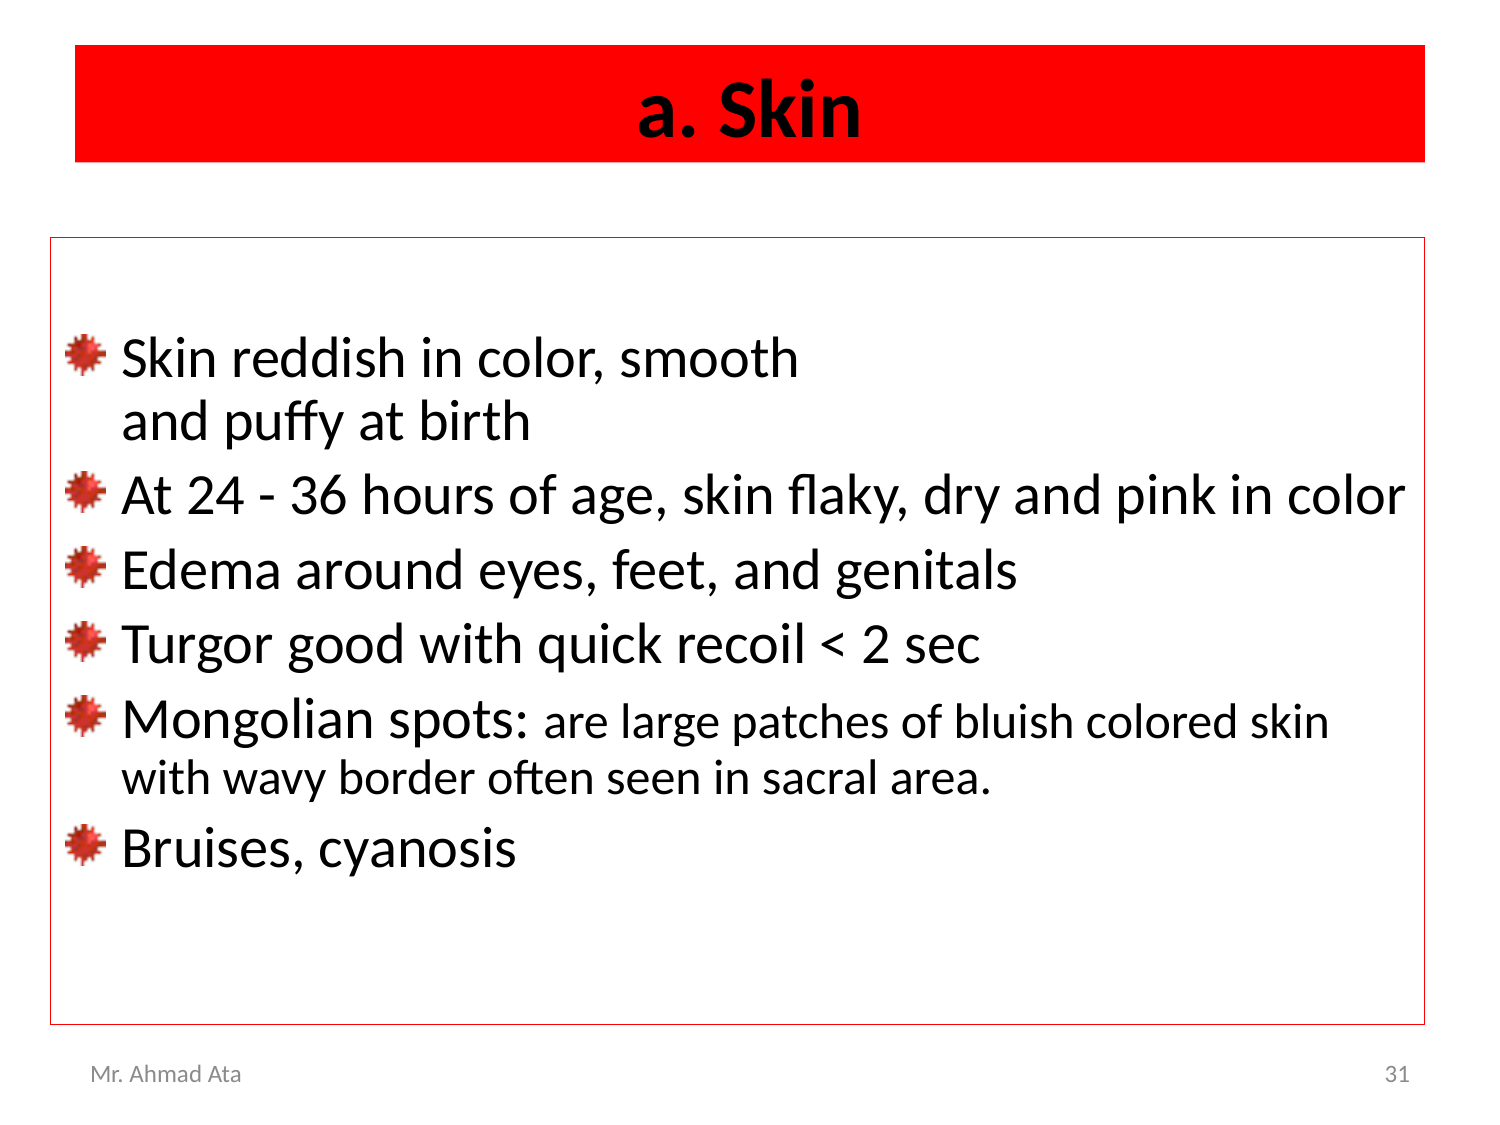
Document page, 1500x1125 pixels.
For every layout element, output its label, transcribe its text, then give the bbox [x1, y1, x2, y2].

picture [65, 621, 106, 662]
title a. Skin [75, 45, 1425, 163]
slide_number Mr. Ahmad Ata [75, 1042, 425, 1103]
picture [65, 334, 106, 376]
slide_number 31 [1074, 1042, 1425, 1103]
picture [65, 695, 106, 737]
list Skin reddish in color, smooth and puffy at birth At 24 - 36 hours of age, skin flaky, dry and pink in color Edema around eyes, feet, and genitals Turgor good with quick recoil < 2 sec Mongolian spots: are large patches of bluish colored skin with wavy border often seen in sacral area. Bruises, cyanosis [50, 237, 1425, 1025]
picture [65, 471, 106, 513]
picture [65, 546, 106, 588]
picture [65, 824, 106, 866]
